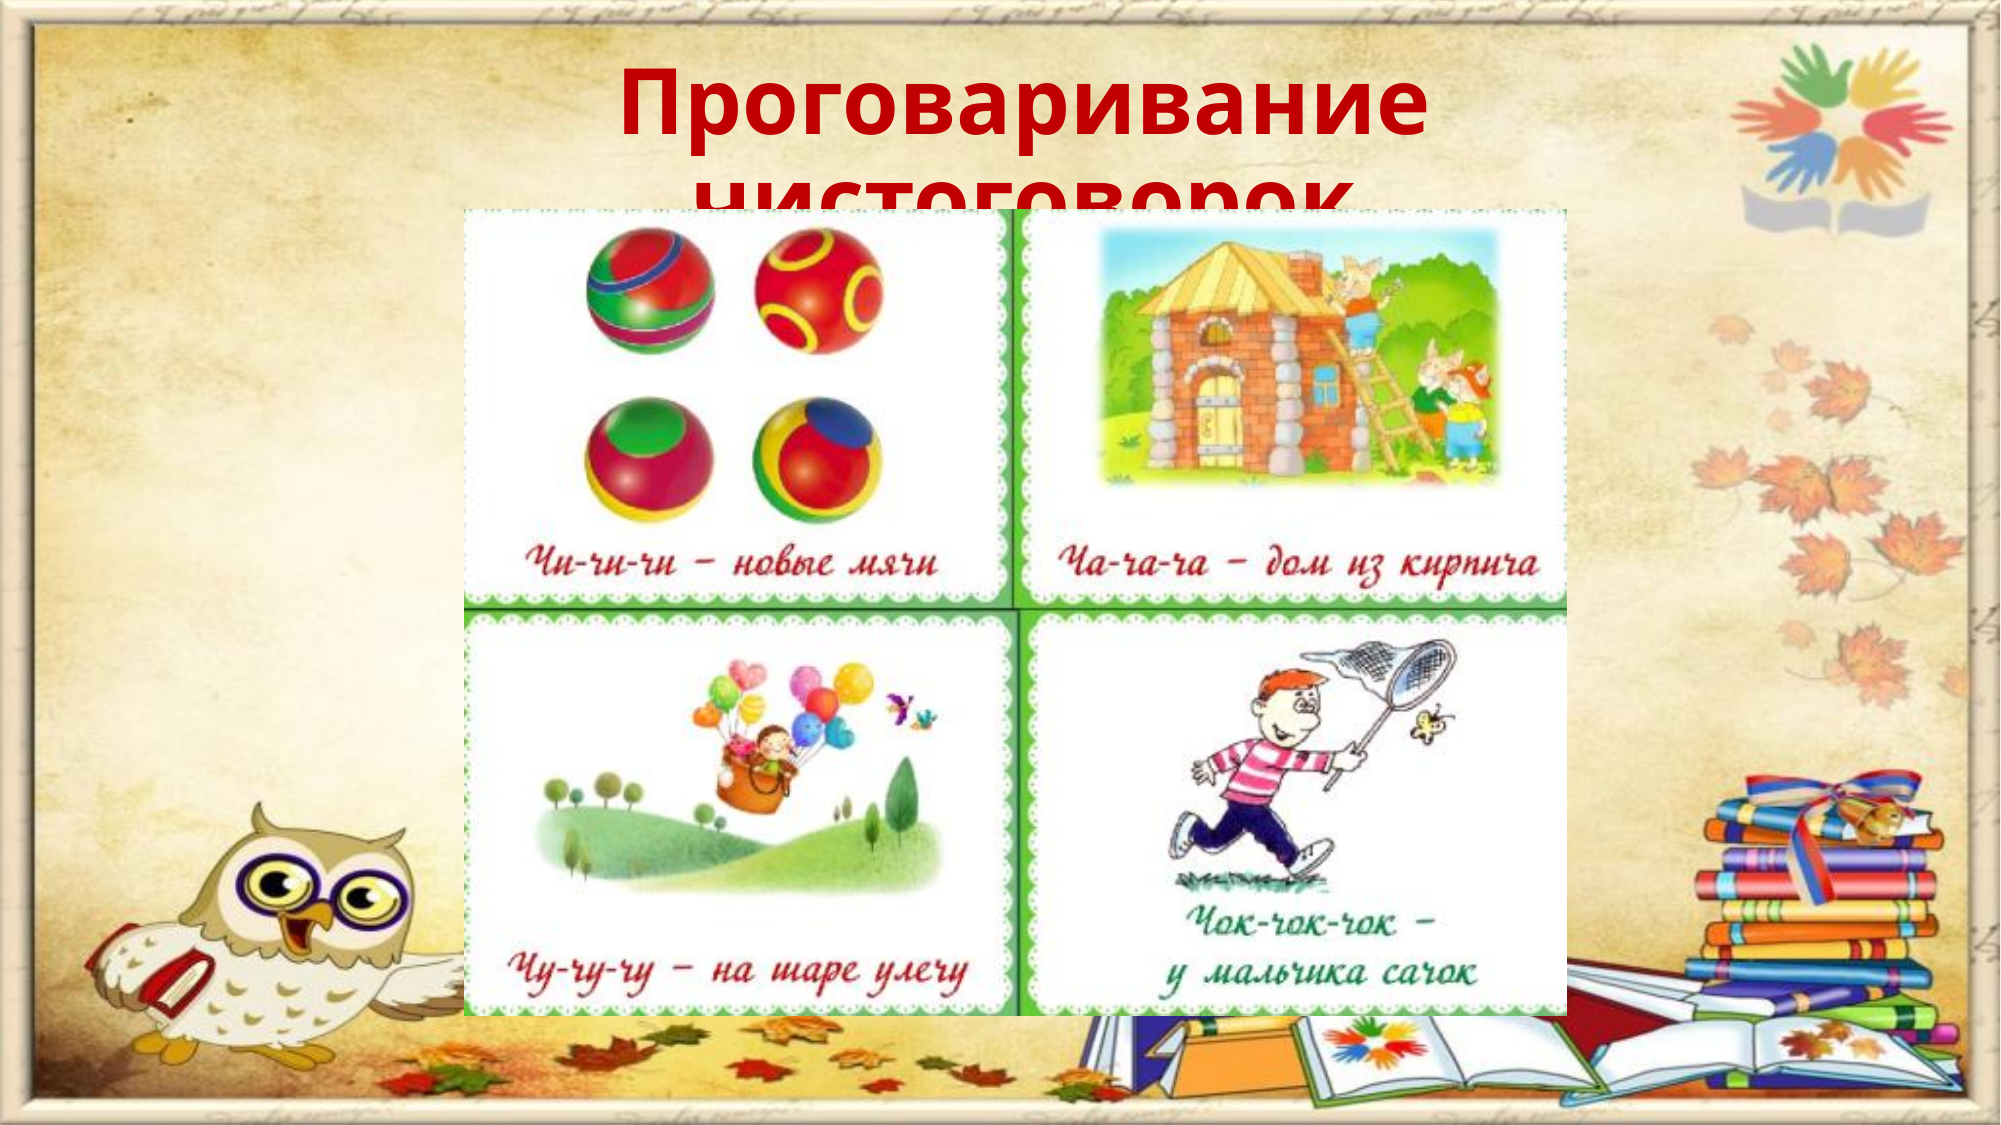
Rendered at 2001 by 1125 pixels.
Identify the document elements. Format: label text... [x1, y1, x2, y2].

picture [0, 0, 2001, 1125]
title Проговаривание чистоговорок [285, 45, 1762, 263]
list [464, 209, 1567, 1017]
